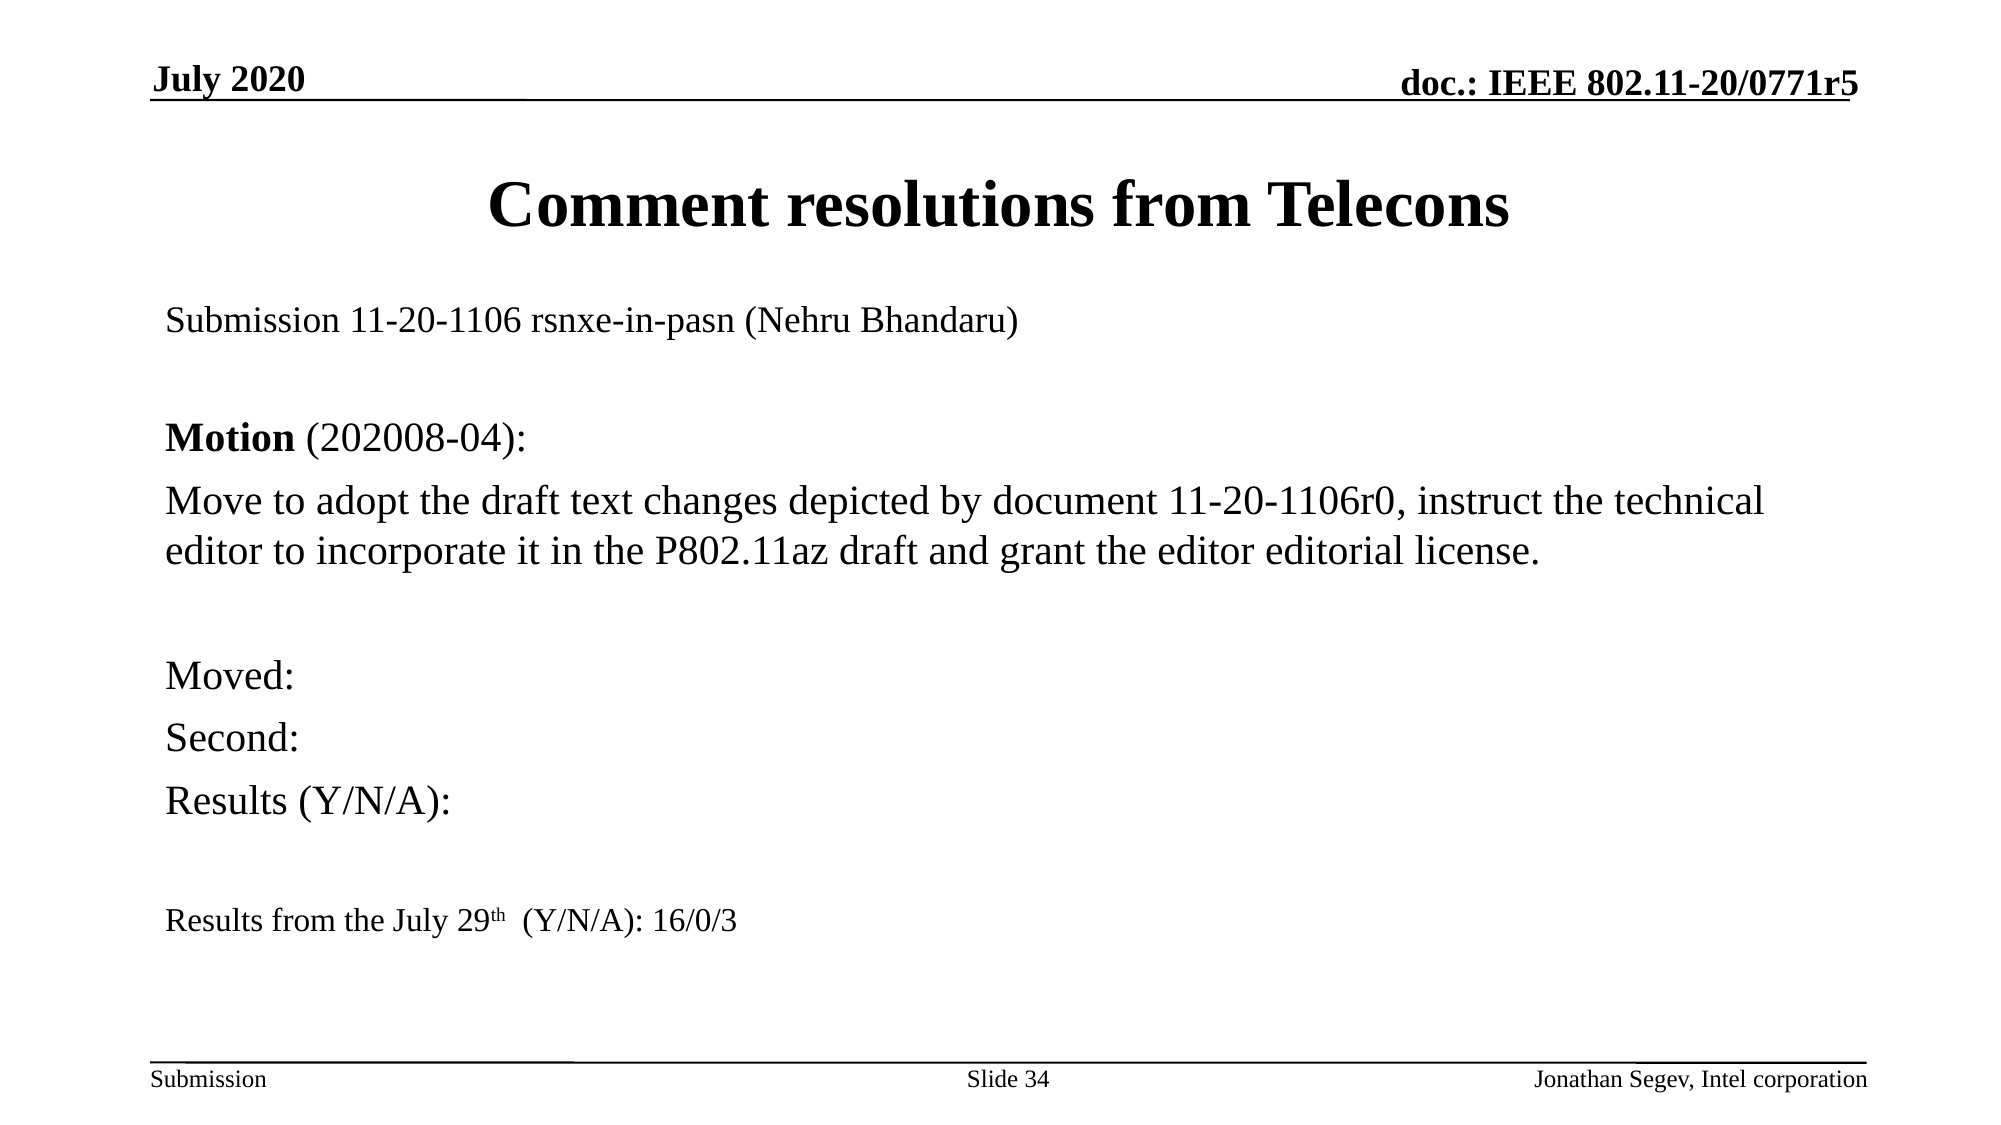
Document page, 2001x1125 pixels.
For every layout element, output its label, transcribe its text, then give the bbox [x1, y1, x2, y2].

footer Jonathan Segev, Intel corporation [1171, 1061, 1869, 1093]
slide_number Slide 34 [950, 1061, 1067, 1123]
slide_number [152, 54, 563, 100]
list Submission 11-20-1106 rsnxe-in-pasn (Nehru Bhandaru) Motion (202008-04): Move to adopt the draft text changes depicted by document 11-20-1106r0, instruct the technical editor to incorporate it in the P802.11az draft and grant the editor editorial license. Moved: Second: Results (Y/N/A): Results from the July 29th (Y/N/A): 16/0/3 [149, 286, 1850, 1000]
title Comment resolutions from Telecons [149, 112, 1850, 286]
